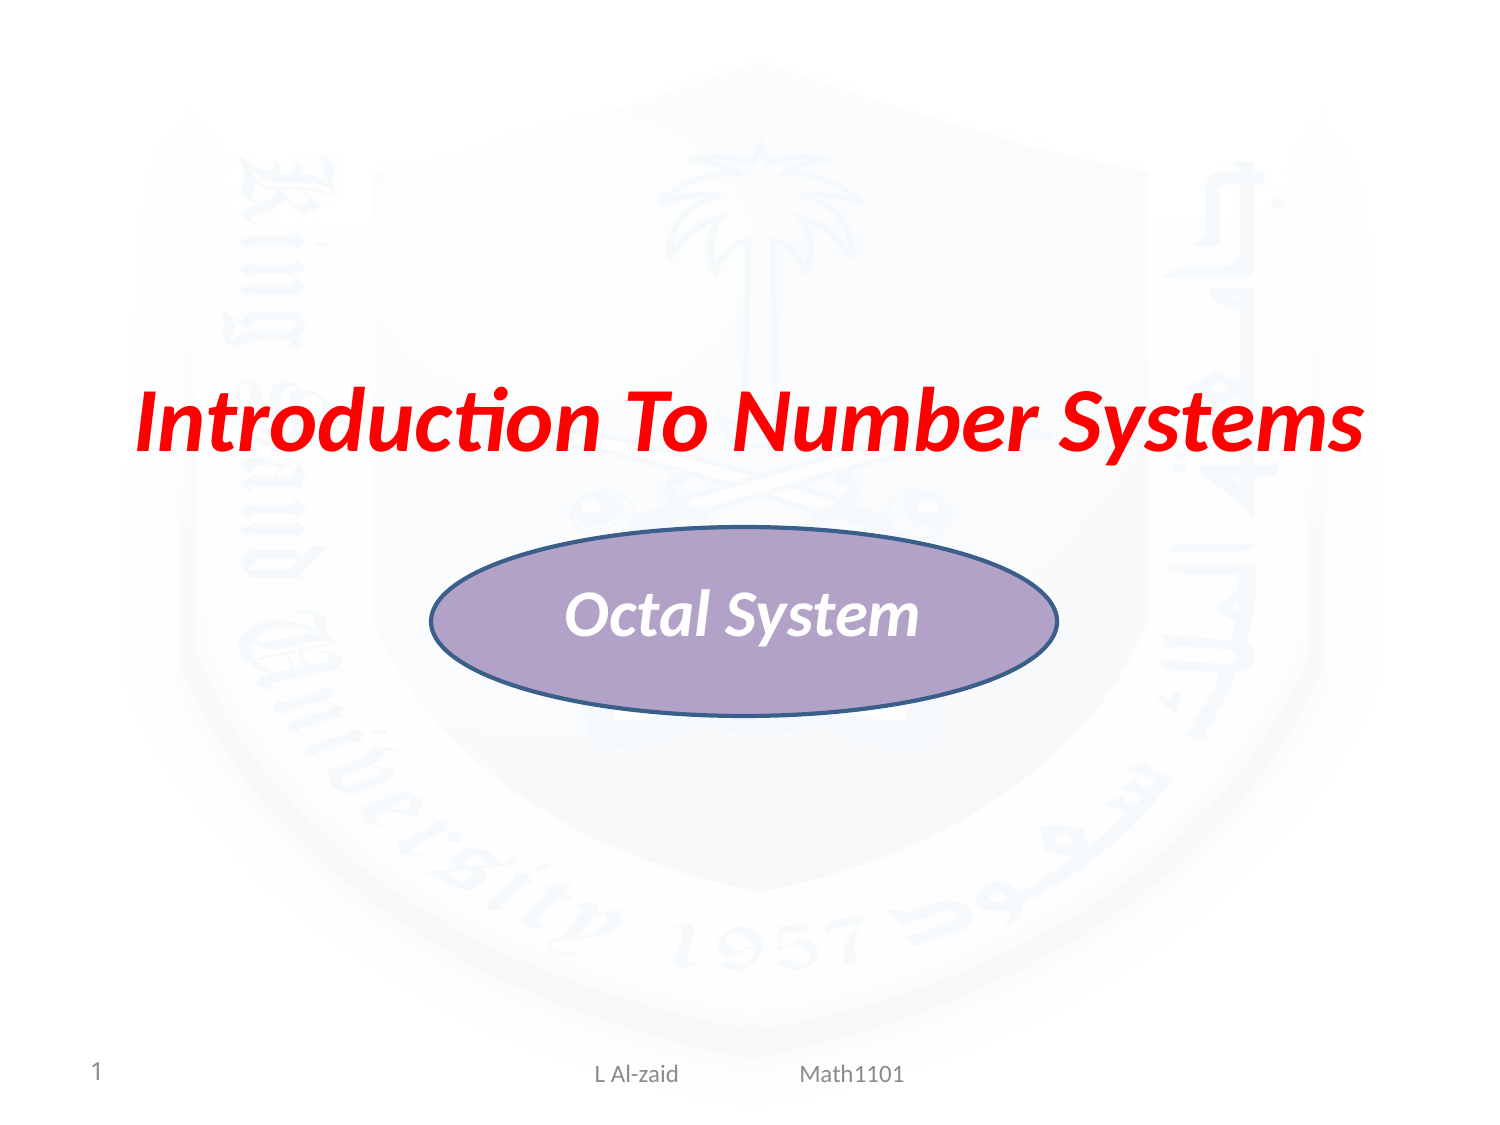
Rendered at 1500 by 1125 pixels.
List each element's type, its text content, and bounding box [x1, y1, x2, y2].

footer L Al-zaid Math1101 [512, 1042, 988, 1103]
subtitle Octal System [218, 562, 1269, 850]
slide_number 1 [75, 1042, 425, 1103]
title Introduction To Number Systems [112, 349, 1388, 591]
